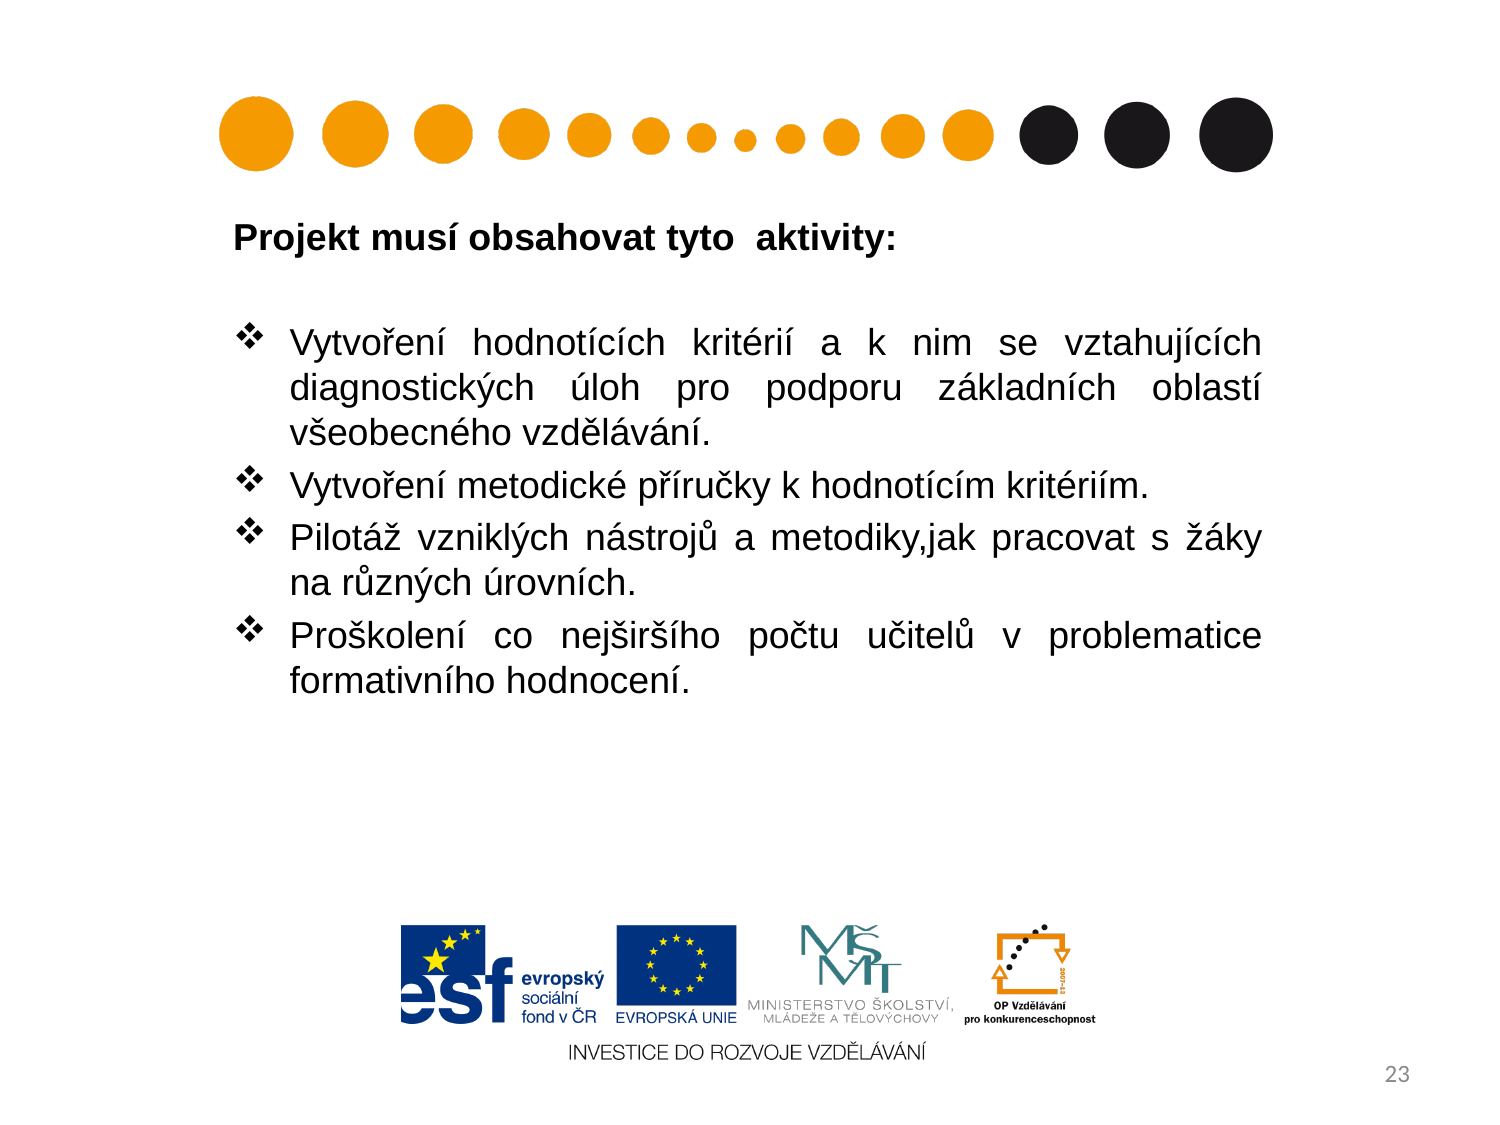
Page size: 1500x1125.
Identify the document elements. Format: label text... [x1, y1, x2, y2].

picture [399, 922, 1100, 1061]
list Projekt musí obsahovat tyto aktivity: Vytvoření hodnotících kritérií a k nim se vztahujících diagnostických úloh pro podporu základních oblastí všeobecného vzdělávání. Vytvoření metodické příručky k hodnotícím kritériím. Pilotáž vzniklých nástrojů a metodiky,jak pracovat s žáky na různých úrovních. Proškolení co nejširšího počtu učitelů v problematice formativního hodnocení. [217, 205, 1278, 878]
picture [215, 93, 1275, 176]
slide_number 23 [1074, 1042, 1425, 1103]
